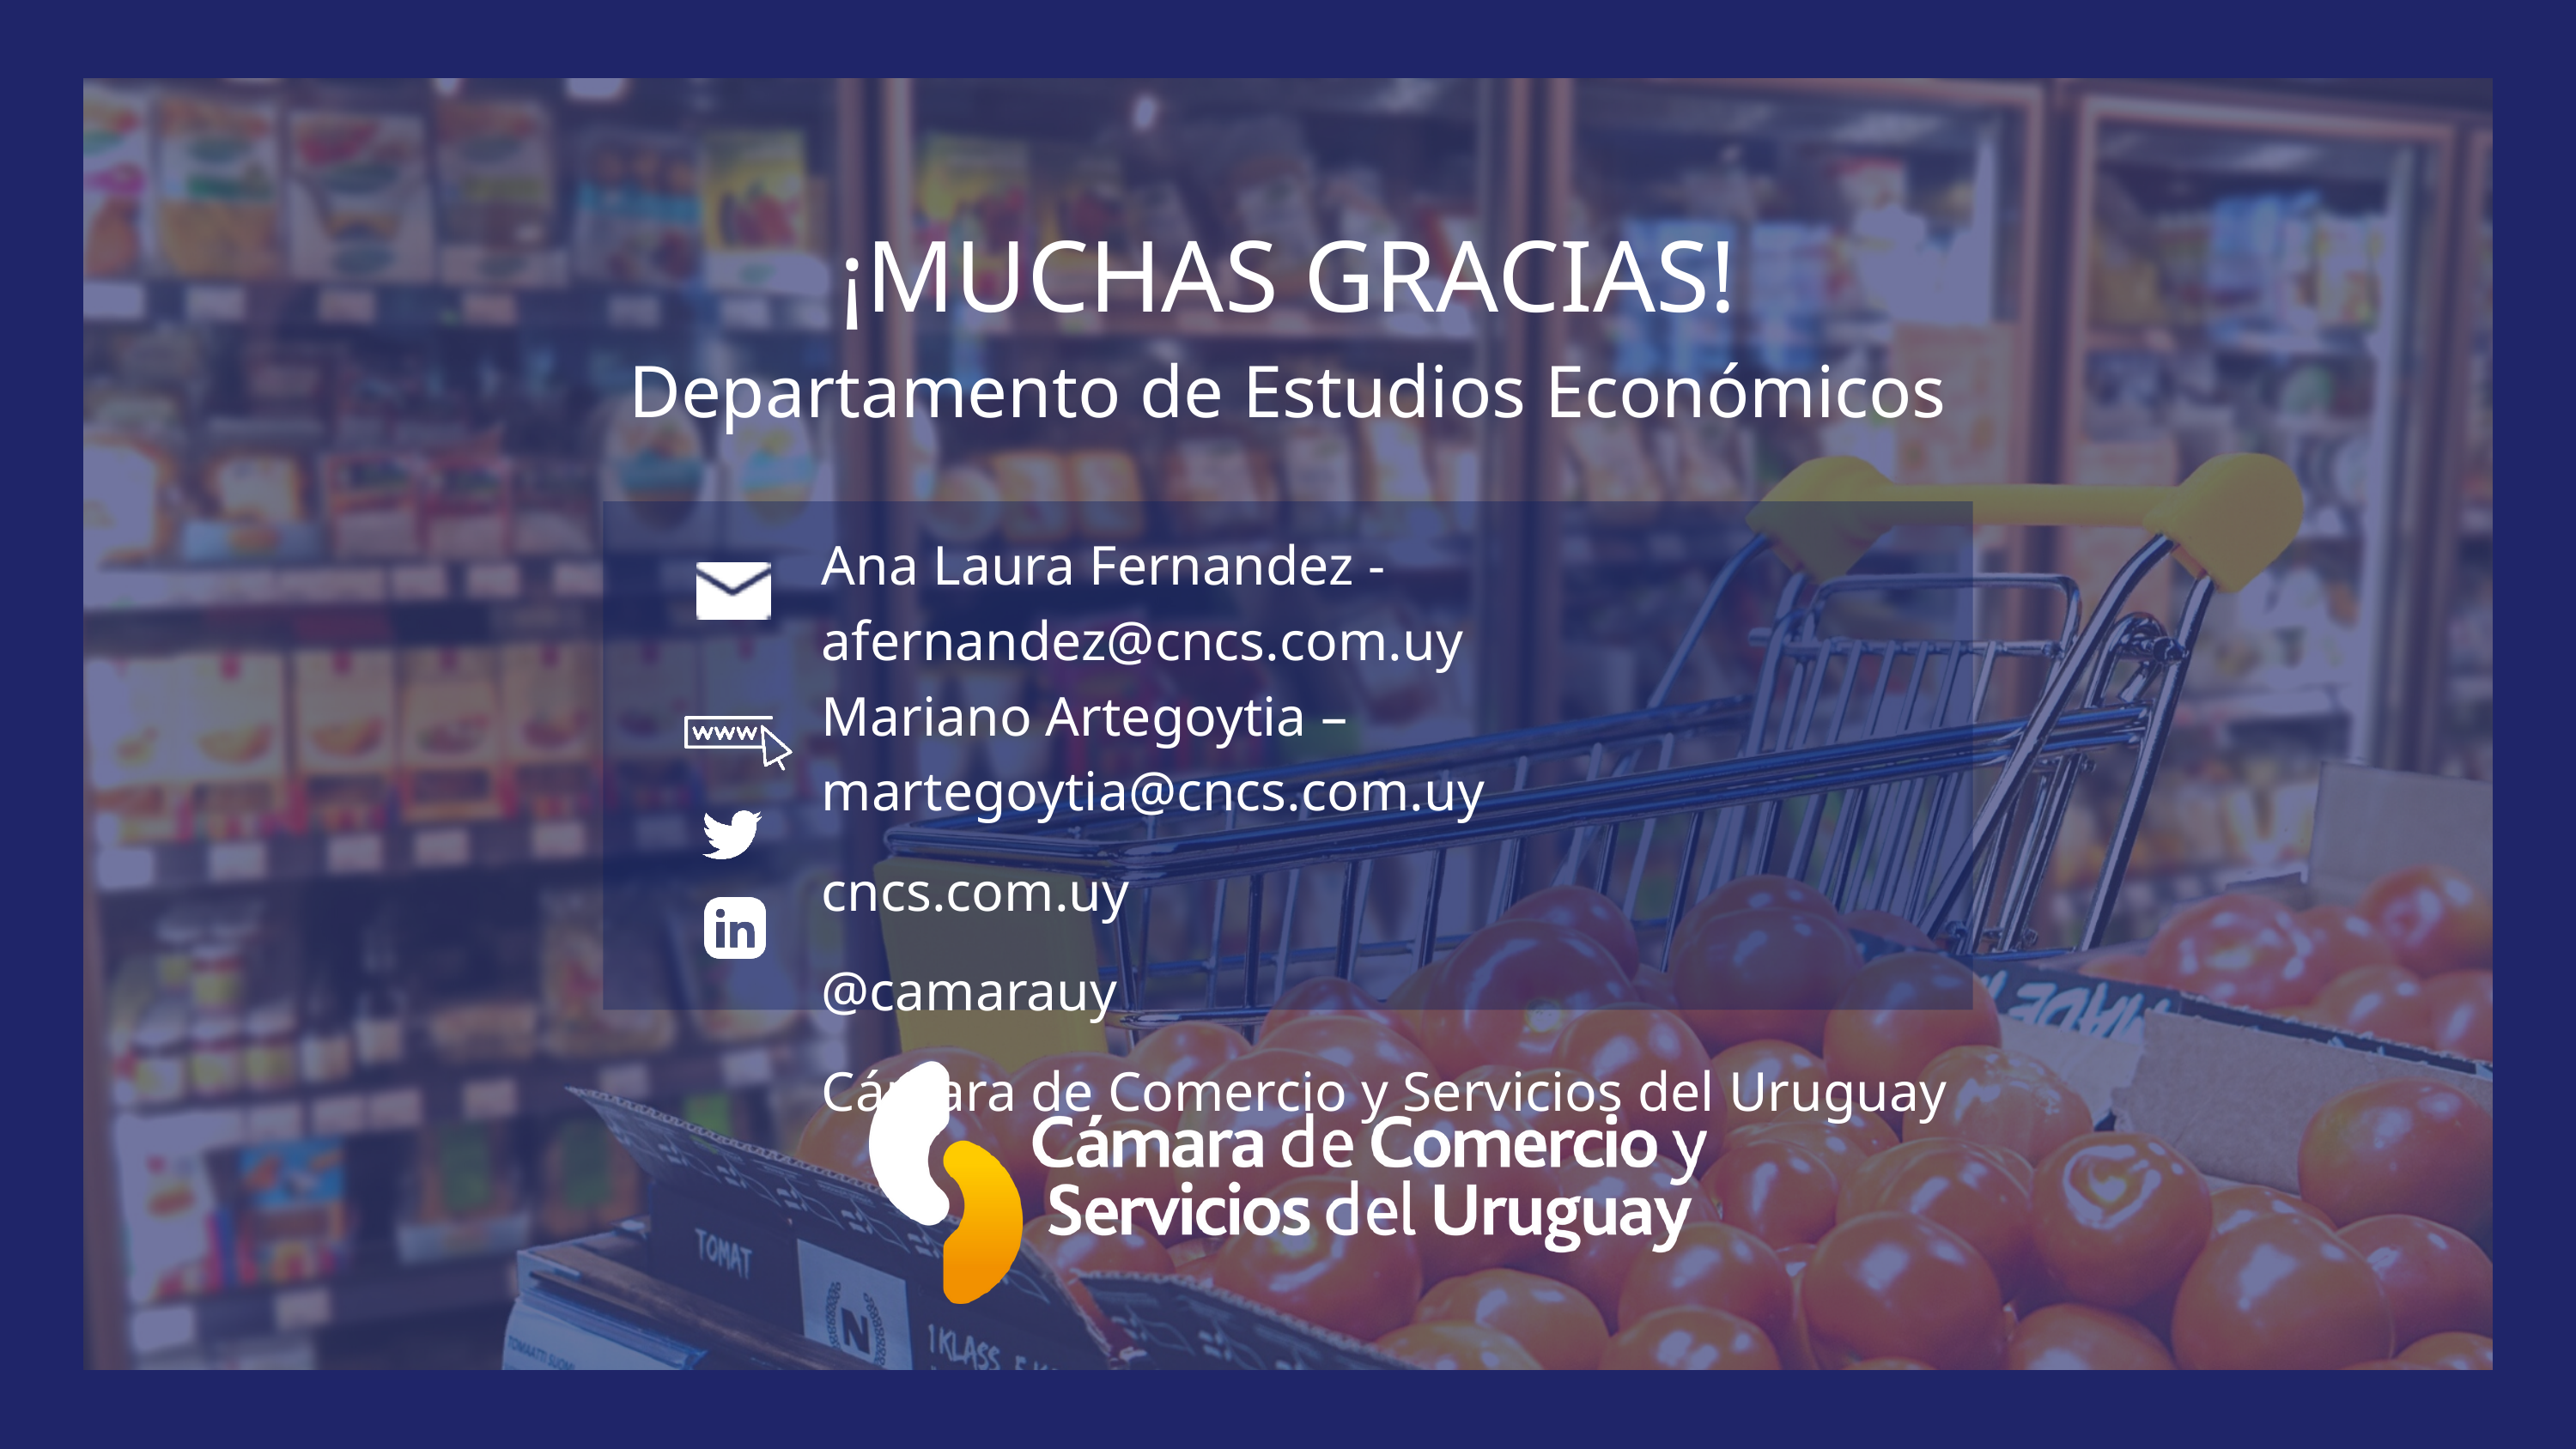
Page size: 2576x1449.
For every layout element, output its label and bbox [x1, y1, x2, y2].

picture [83, 78, 2493, 1370]
text_box [603, 500, 1973, 1010]
